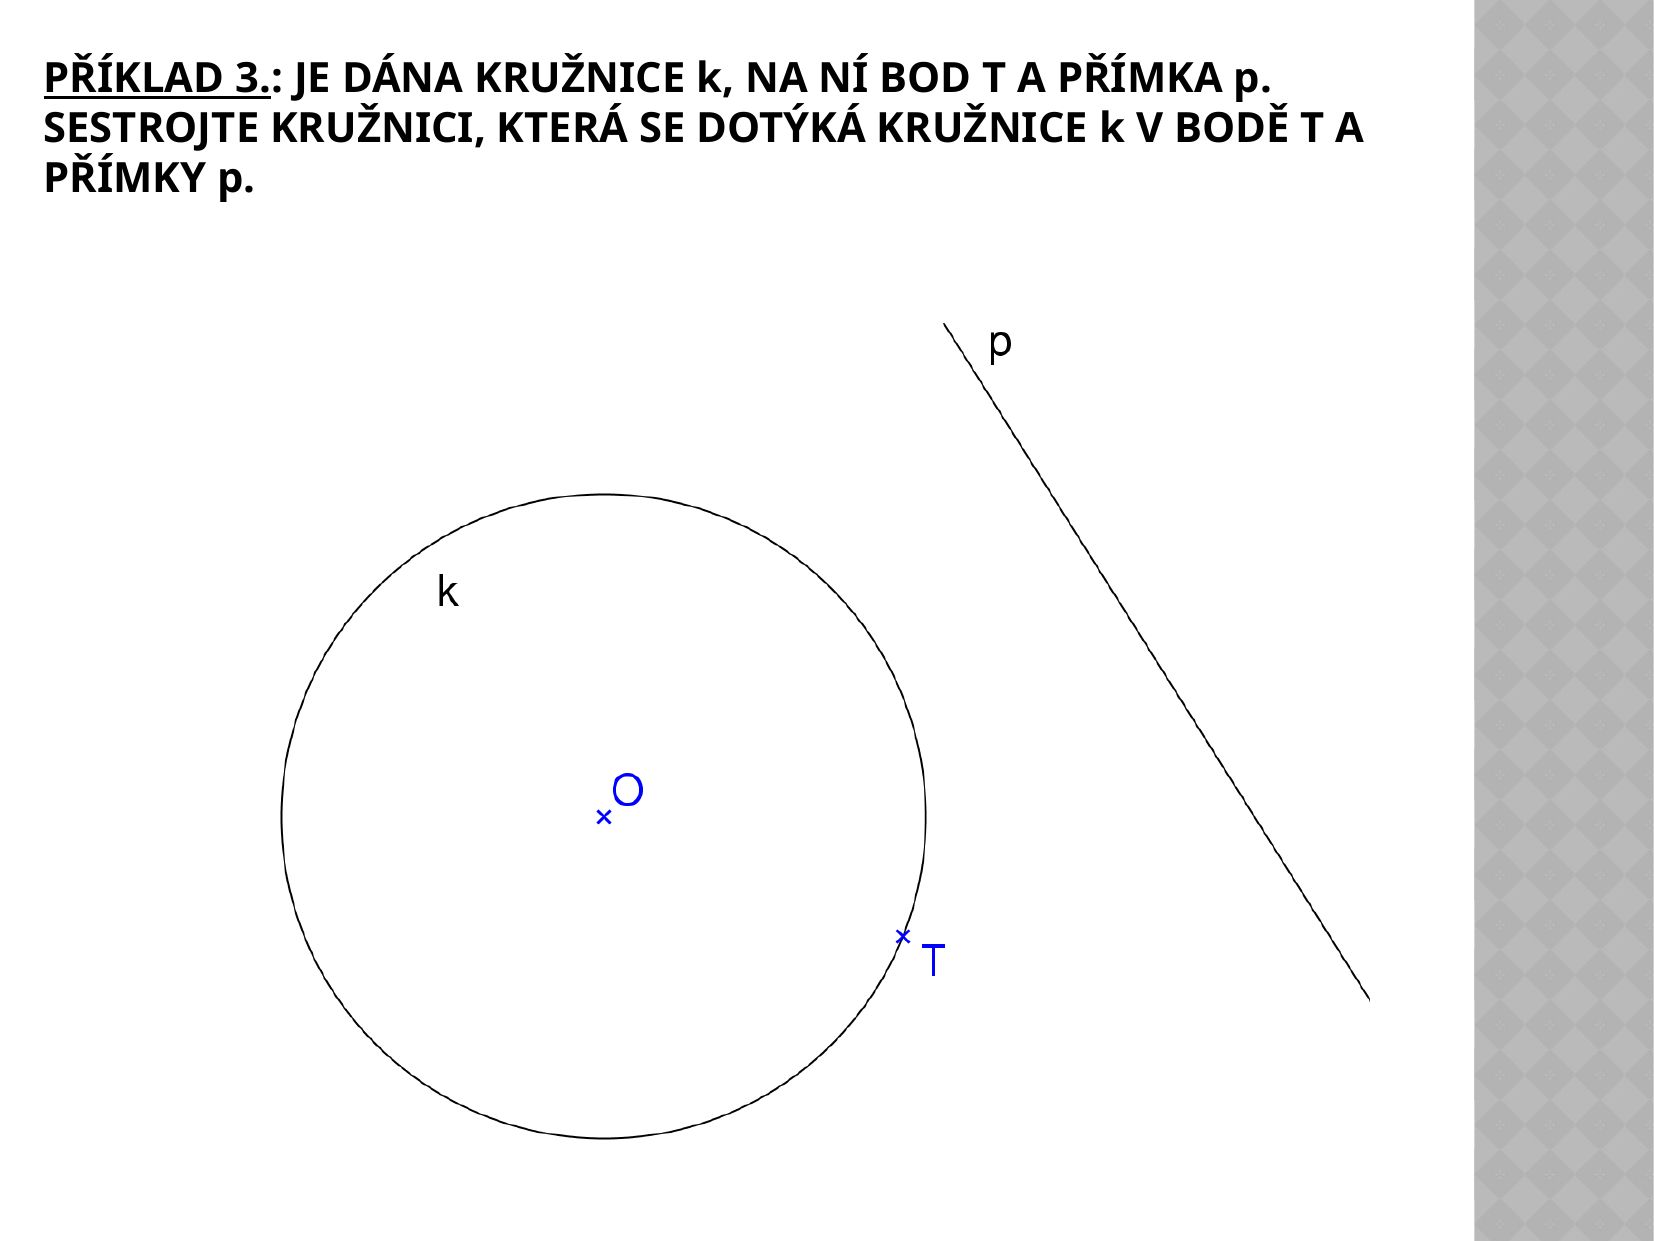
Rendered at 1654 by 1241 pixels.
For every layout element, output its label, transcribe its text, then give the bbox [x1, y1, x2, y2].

title Příklad 3.: Je dána kružnice k, na ní bod T a přímka p. Sestrojte kružnici, která se dotýká kružnice k v bodě T a přímky p. [35, 0, 1448, 202]
picture [188, 323, 1371, 1241]
